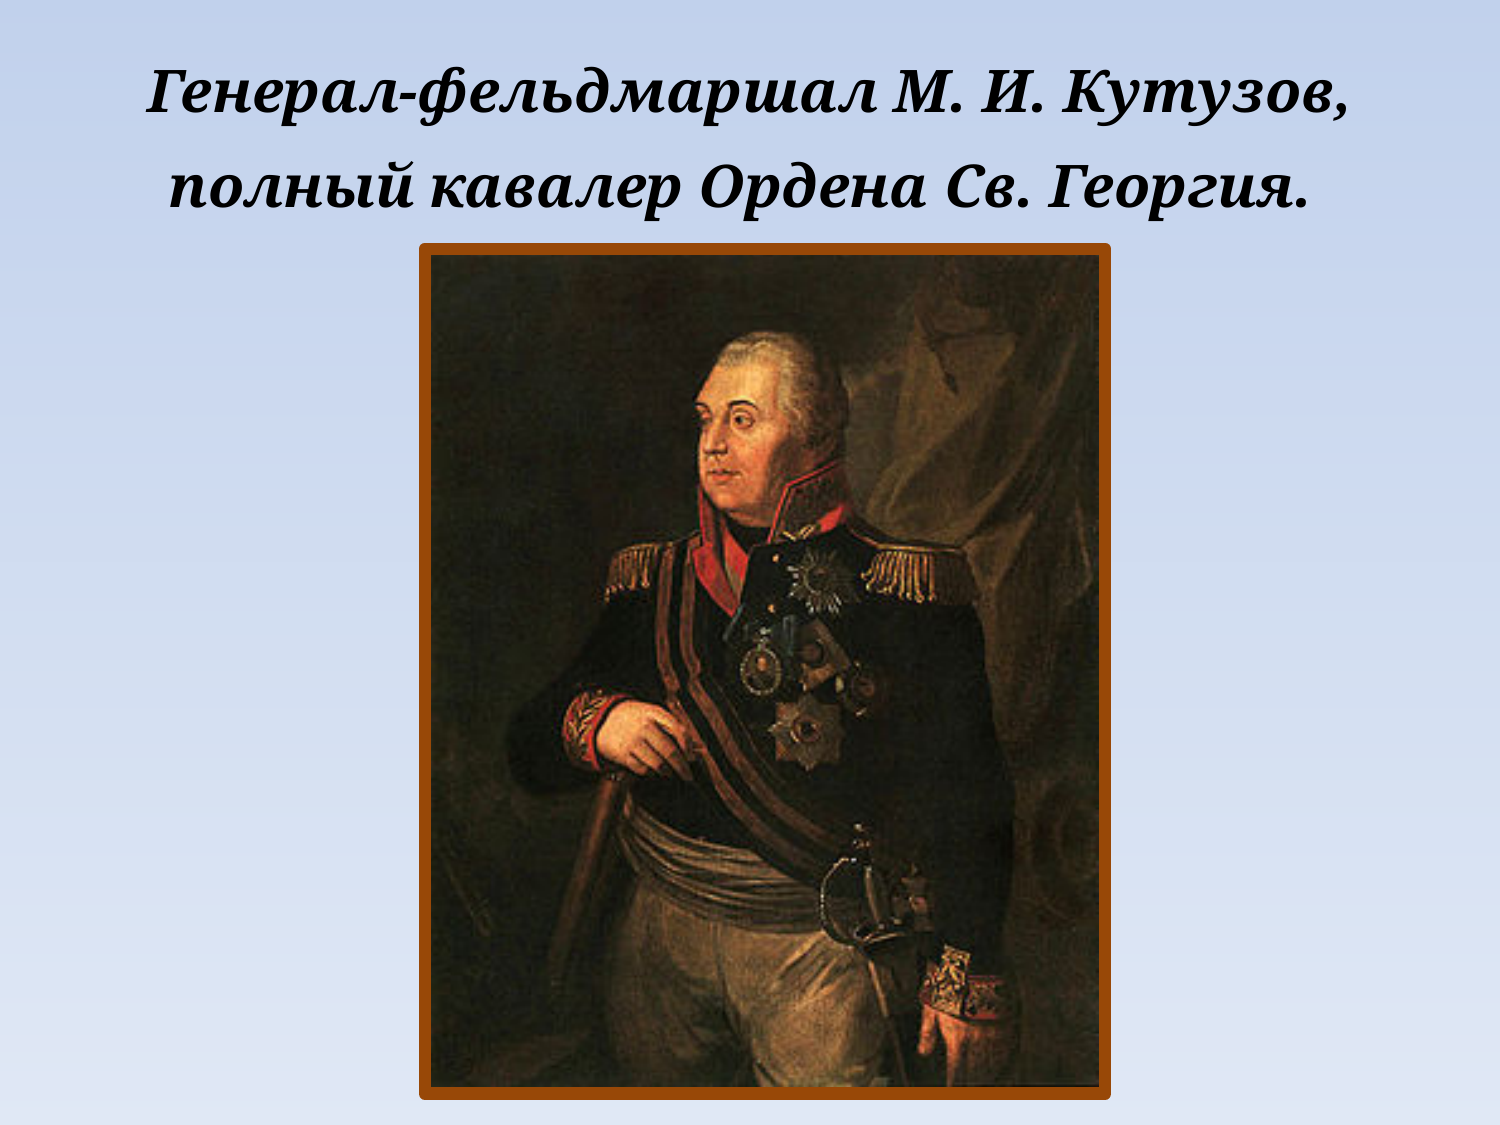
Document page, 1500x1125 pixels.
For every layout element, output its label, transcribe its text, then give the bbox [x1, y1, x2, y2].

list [430, 255, 1100, 1088]
title Генерал-фельдмаршал М. И. Кутузов, полный кавалер Ордена Св. Георгия. [75, 45, 1425, 233]
